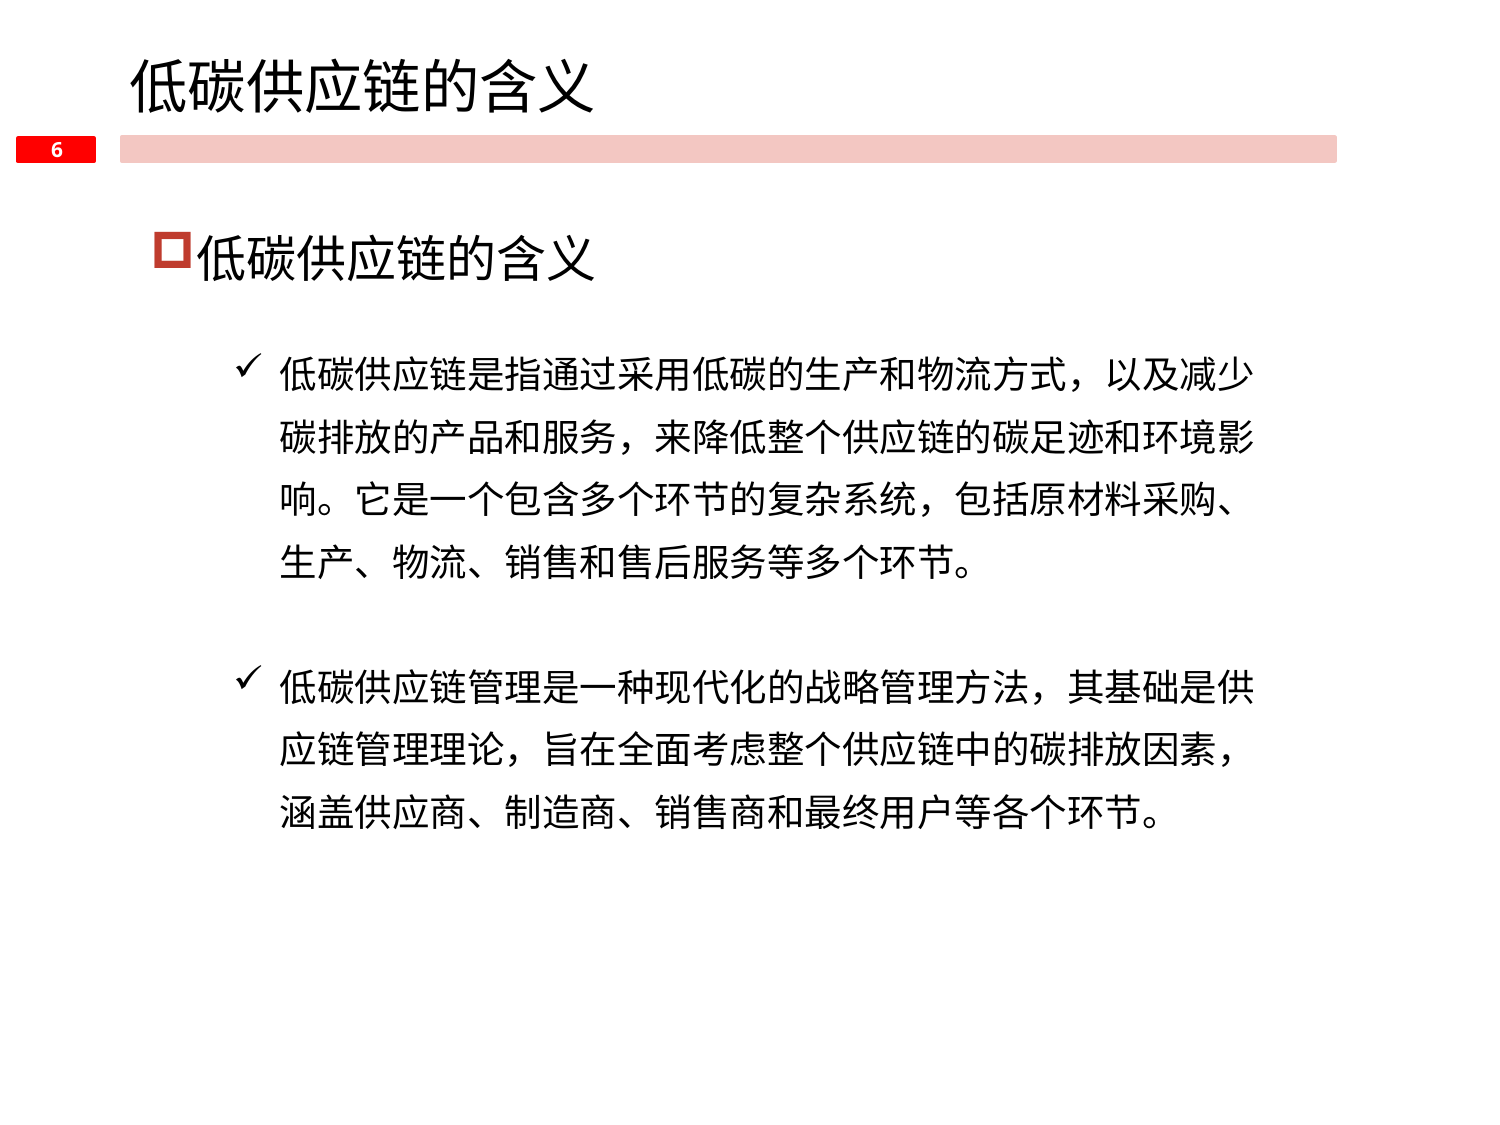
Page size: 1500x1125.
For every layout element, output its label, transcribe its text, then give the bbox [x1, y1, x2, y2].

text_box 低碳供应链的含义 [135, 219, 1120, 314]
text_box [17, 129, 97, 189]
text_box 低碳供应链是指通过采用低碳的生产和物流方式，以及减少碳排放的产品和服务，来降低整个供应链的碳足迹和环境影响。它是一个包含多个环节的复杂系统，包括原材料采购、生产、物流、销售和售后服务等多个环节。 低碳供应链管理是一种现代化的战略管理方法，其基础是供应链管理理论，旨在全面考虑整个供应链中的碳排放因素，涵盖供应商、制造商、销售商和最终用户等各个环节。 [218, 326, 1289, 966]
text_box 低碳供应链的含义 [115, 42, 611, 128]
